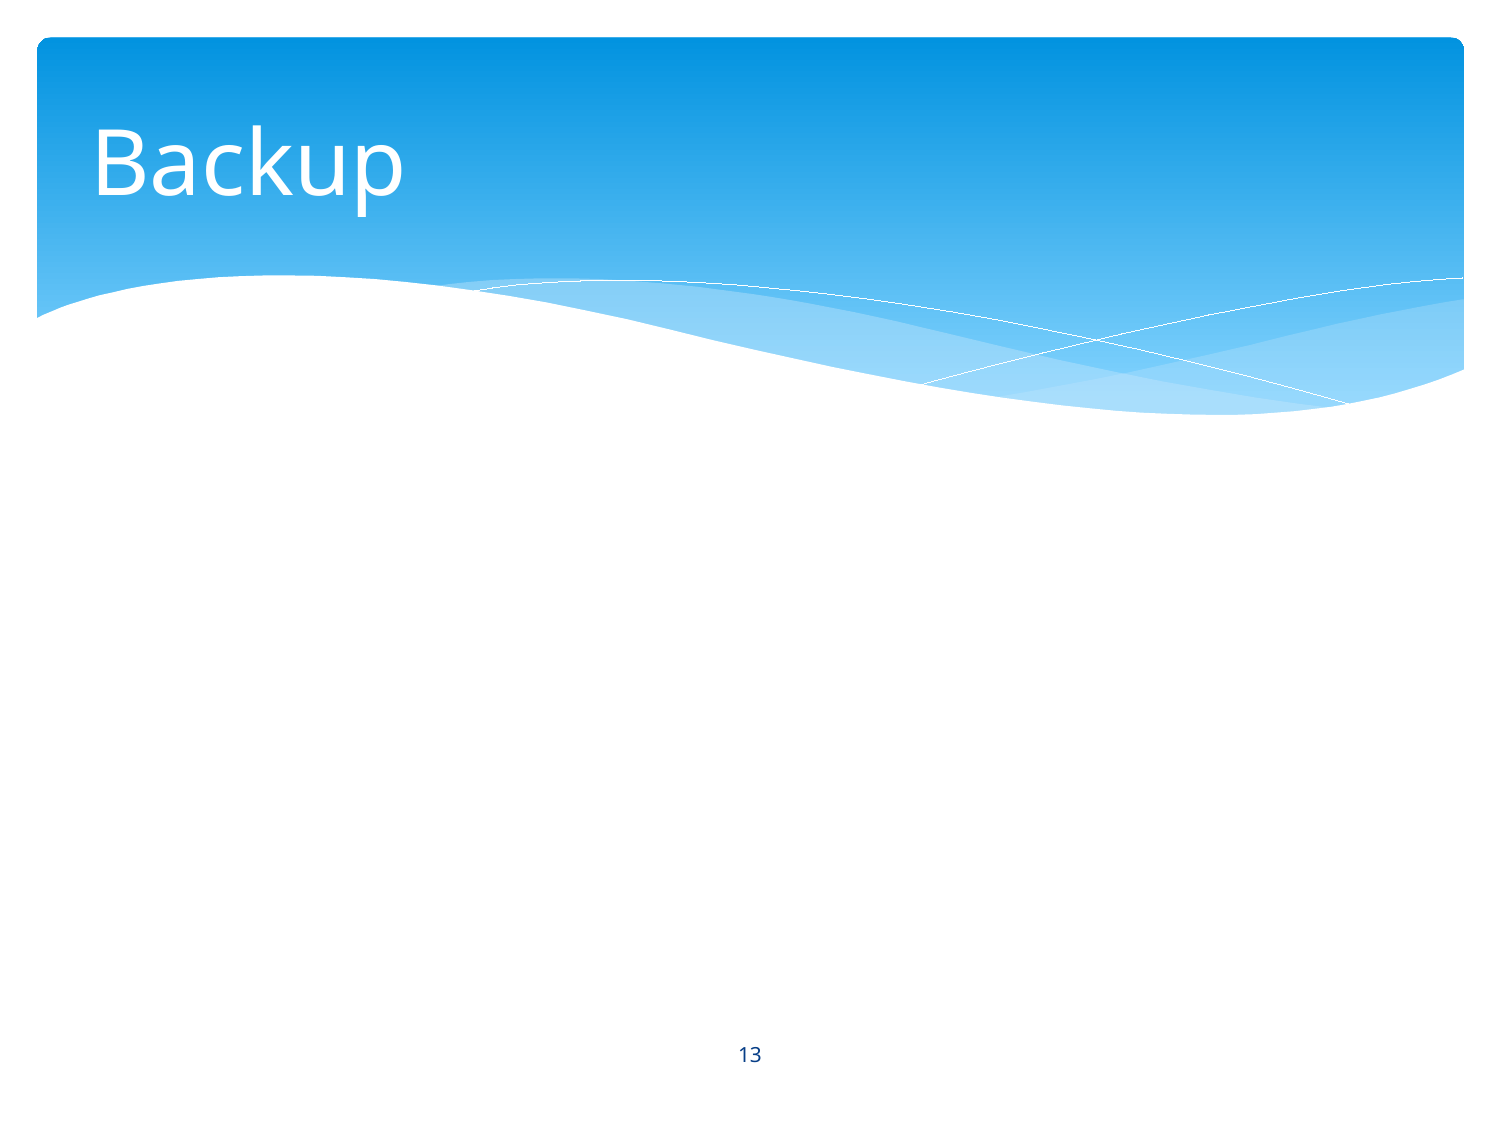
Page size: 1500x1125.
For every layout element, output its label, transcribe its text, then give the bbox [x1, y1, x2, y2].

title Backup [75, 55, 1425, 261]
slide_number 13 [654, 1025, 846, 1086]
